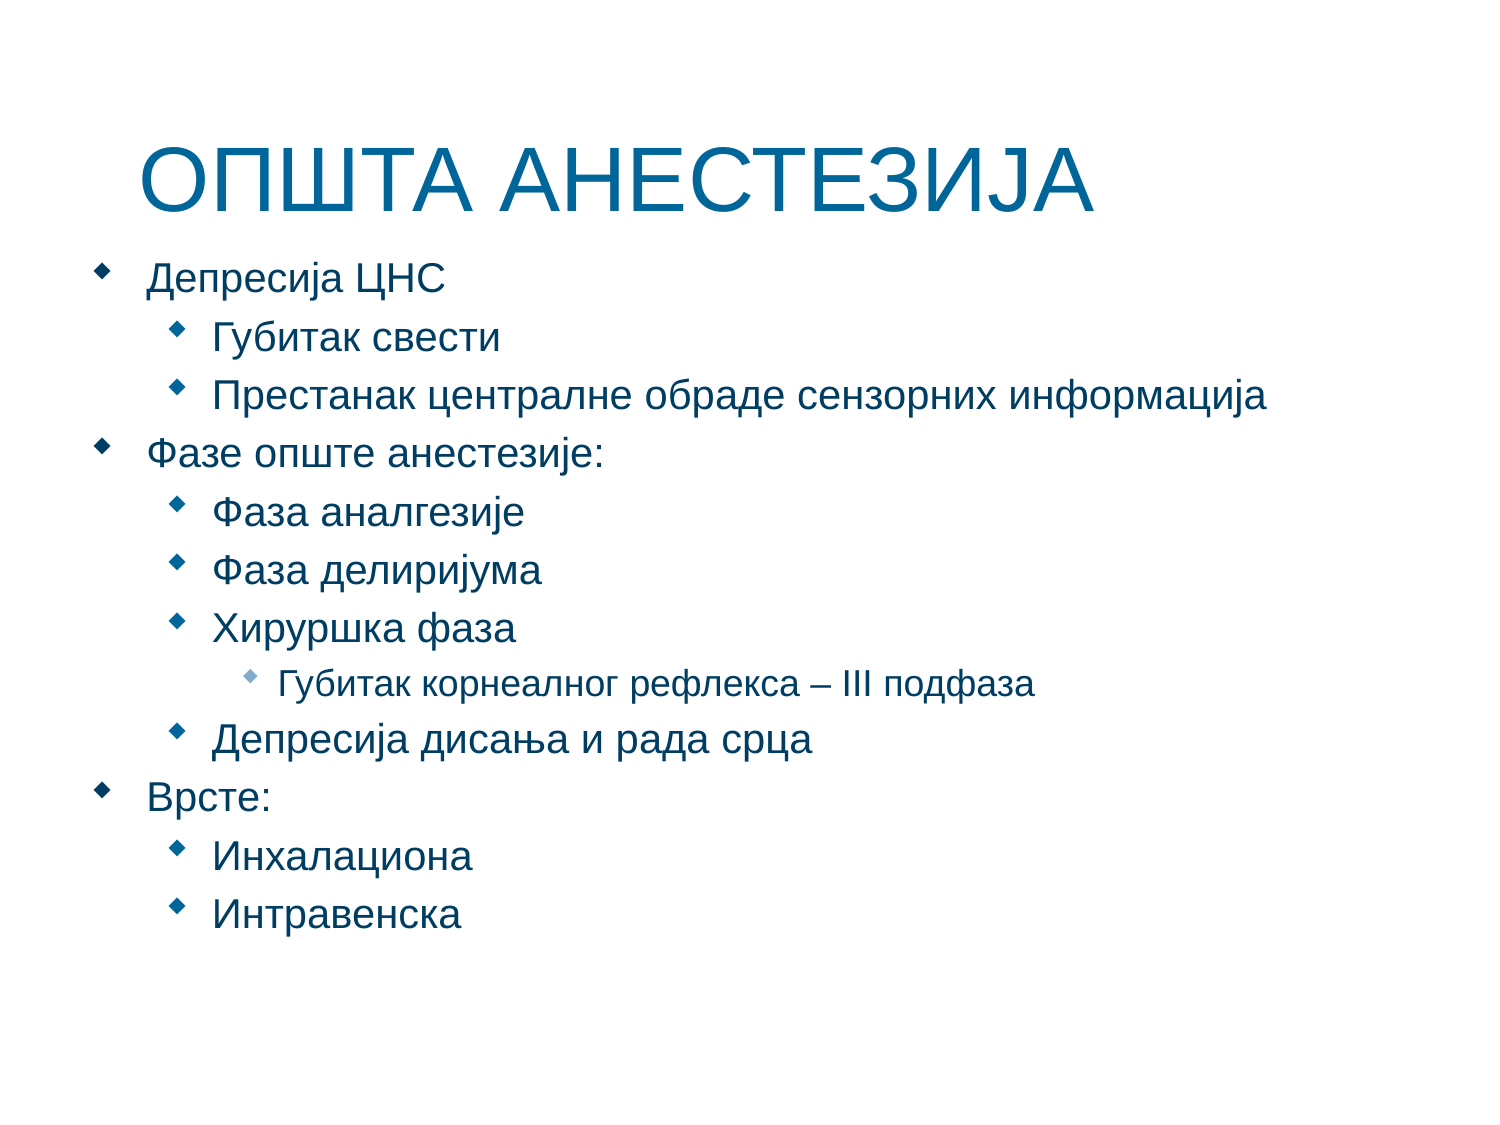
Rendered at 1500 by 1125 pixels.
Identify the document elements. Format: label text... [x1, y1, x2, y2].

title ОПШТА АНЕСТЕЗИЈА [123, 49, 1400, 238]
list Депресија ЦНС Губитак свести Престанак централне обраде сензорних информација Фазе опште анестезије: Фаза аналгезије Фаза делиријума Хируршка фаза Губитак корнеалног рефлекса – III подфаза Депресија дисања и рада срца Врсте: Инхалациона Интравенска [74, 243, 1426, 987]
